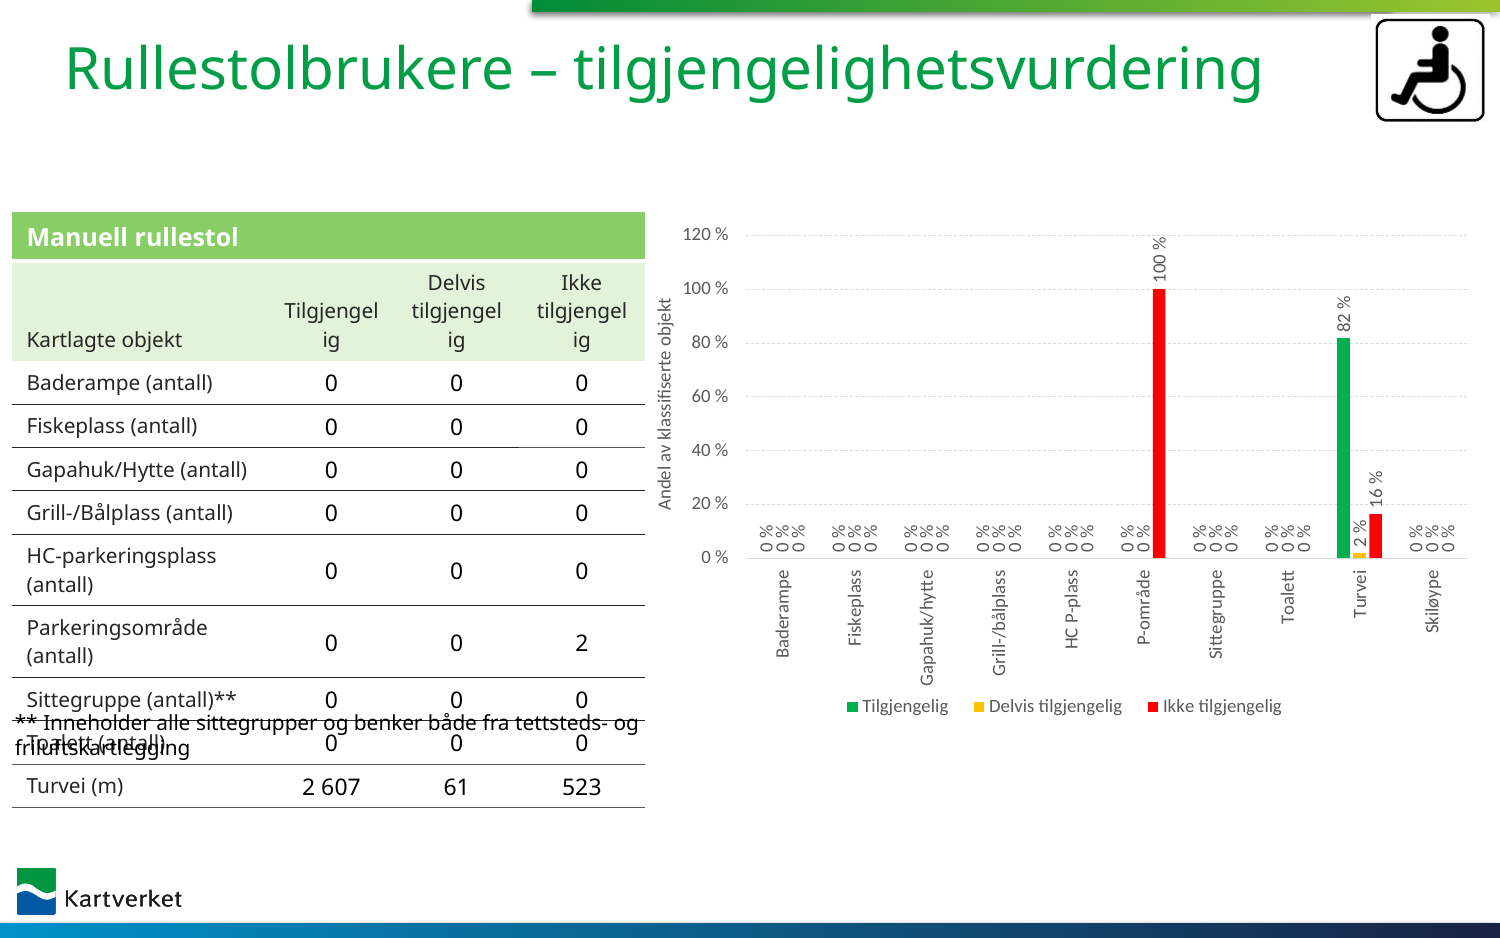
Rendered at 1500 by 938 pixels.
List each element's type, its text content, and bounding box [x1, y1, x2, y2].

picture [643, 218, 1480, 728]
table_cell Sittegruppe (antall)** [12, 678, 269, 702]
table_cell 0 [394, 491, 519, 534]
table_cell 0 [519, 448, 638, 490]
text_box ** Inneholder alle sittegrupper og benker både fra tettsteds- og friluftskartlegging [0, 702, 745, 768]
table_cell 0 [269, 491, 394, 534]
table_cell 0 [519, 535, 638, 605]
table_header Manuell rullestol [12, 212, 645, 259]
table_cell 0 [519, 361, 638, 404]
table_cell 2 [519, 606, 638, 677]
text_box Rullestolbrukere – tilgjengelighetsvurdering [49, 12, 1372, 109]
table_cell 0 [269, 448, 394, 490]
table_cell Baderampe (antall) [12, 361, 269, 404]
table_cell 0 [269, 678, 394, 702]
table_cell Delvis tilgjengelig [394, 263, 519, 361]
table_cell 0 [269, 361, 394, 404]
table_cell 2 607 [269, 768, 394, 807]
table_cell 0 [394, 678, 519, 702]
table_cell 0 [394, 405, 519, 447]
table_cell 0 [519, 405, 638, 447]
table_cell Turvei (m) [12, 768, 269, 807]
table_cell 61 [394, 768, 519, 807]
table_cell 0 [394, 448, 519, 490]
table_cell Kartlagte objekt [12, 263, 269, 361]
table_cell 523 [519, 768, 645, 807]
table_cell 0 [269, 405, 394, 447]
table_cell 0 [269, 535, 394, 605]
table_cell Parkeringsområde (antall) [12, 606, 269, 677]
table_cell Ikke tilgjengelig [519, 263, 638, 361]
table_cell Gapahuk/Hytte (antall) [12, 448, 269, 490]
table_cell 0 [519, 491, 638, 534]
table_cell Grill-/Bålplass (antall) [12, 491, 269, 534]
table_cell 0 [269, 606, 394, 677]
table_cell Fiskeplass (antall) [12, 405, 269, 447]
table_cell 0 [394, 535, 519, 605]
table_cell HC-parkeringsplass (antall) [12, 535, 269, 605]
picture [1371, 13, 1491, 127]
table_cell Tilgjengelig [269, 263, 394, 361]
table_cell 0 [394, 361, 519, 404]
table_cell 0 [394, 606, 519, 677]
table_cell 0 [519, 678, 638, 702]
